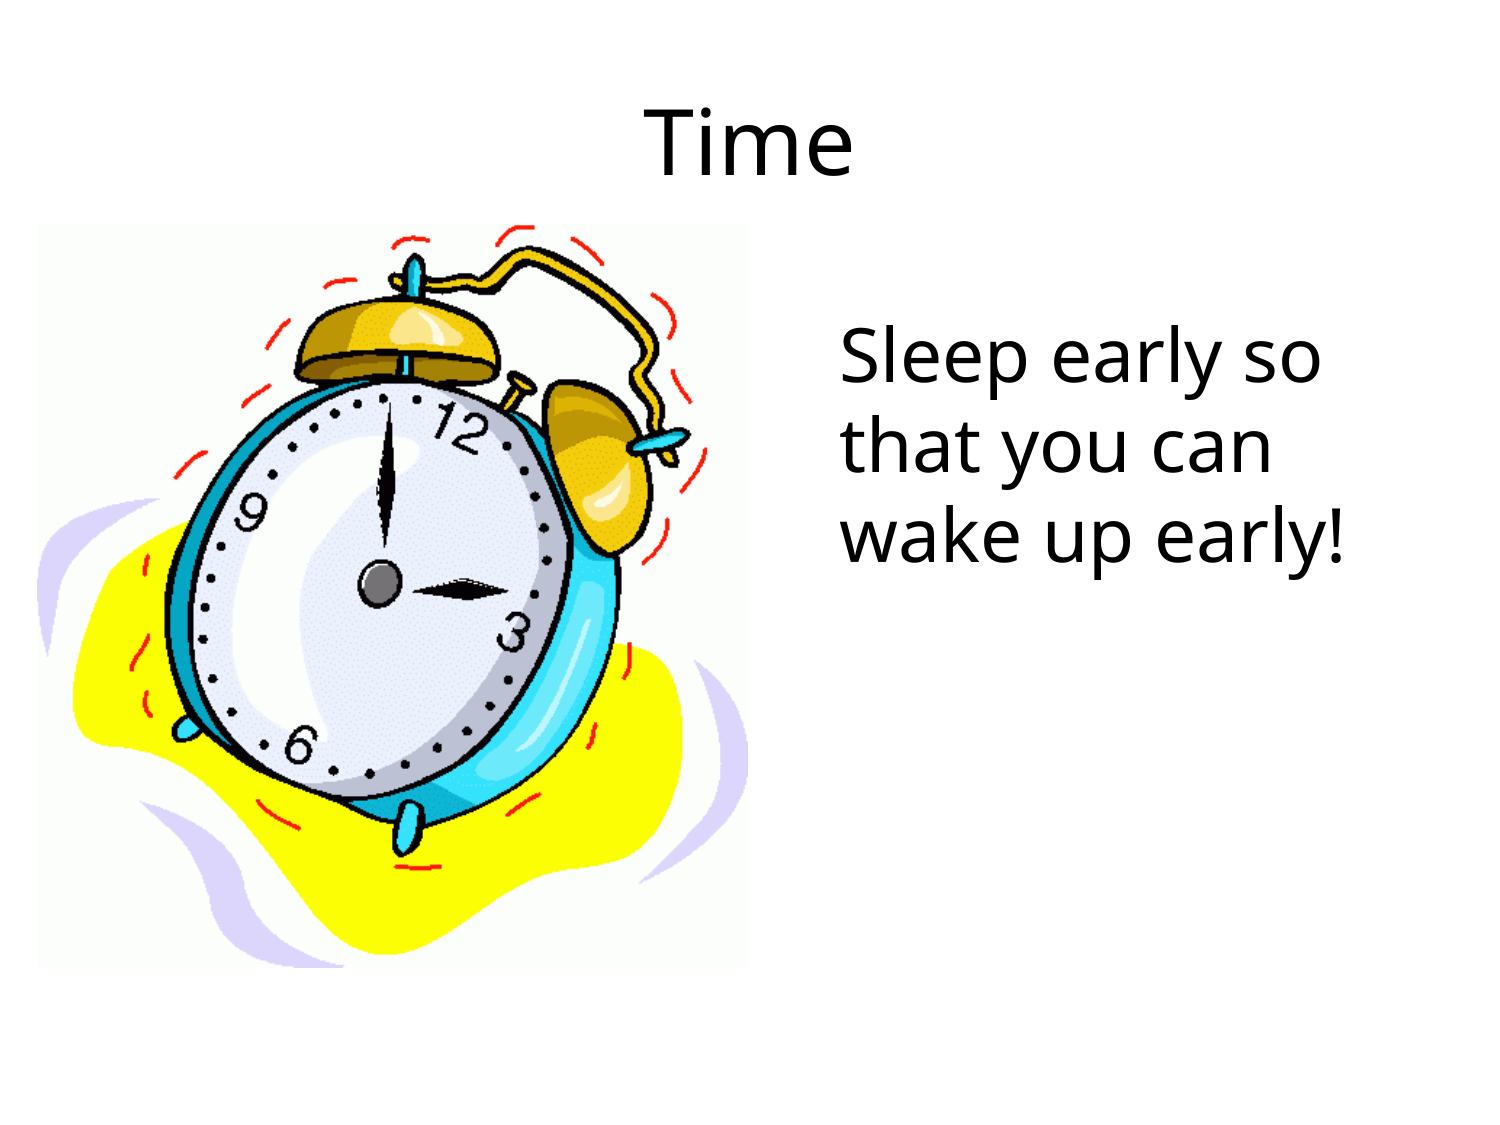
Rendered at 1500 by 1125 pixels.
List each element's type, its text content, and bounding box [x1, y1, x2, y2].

title Time [75, 45, 1425, 233]
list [37, 224, 749, 968]
text_box Sleep early so that you can wake up early! [825, 299, 1388, 585]
